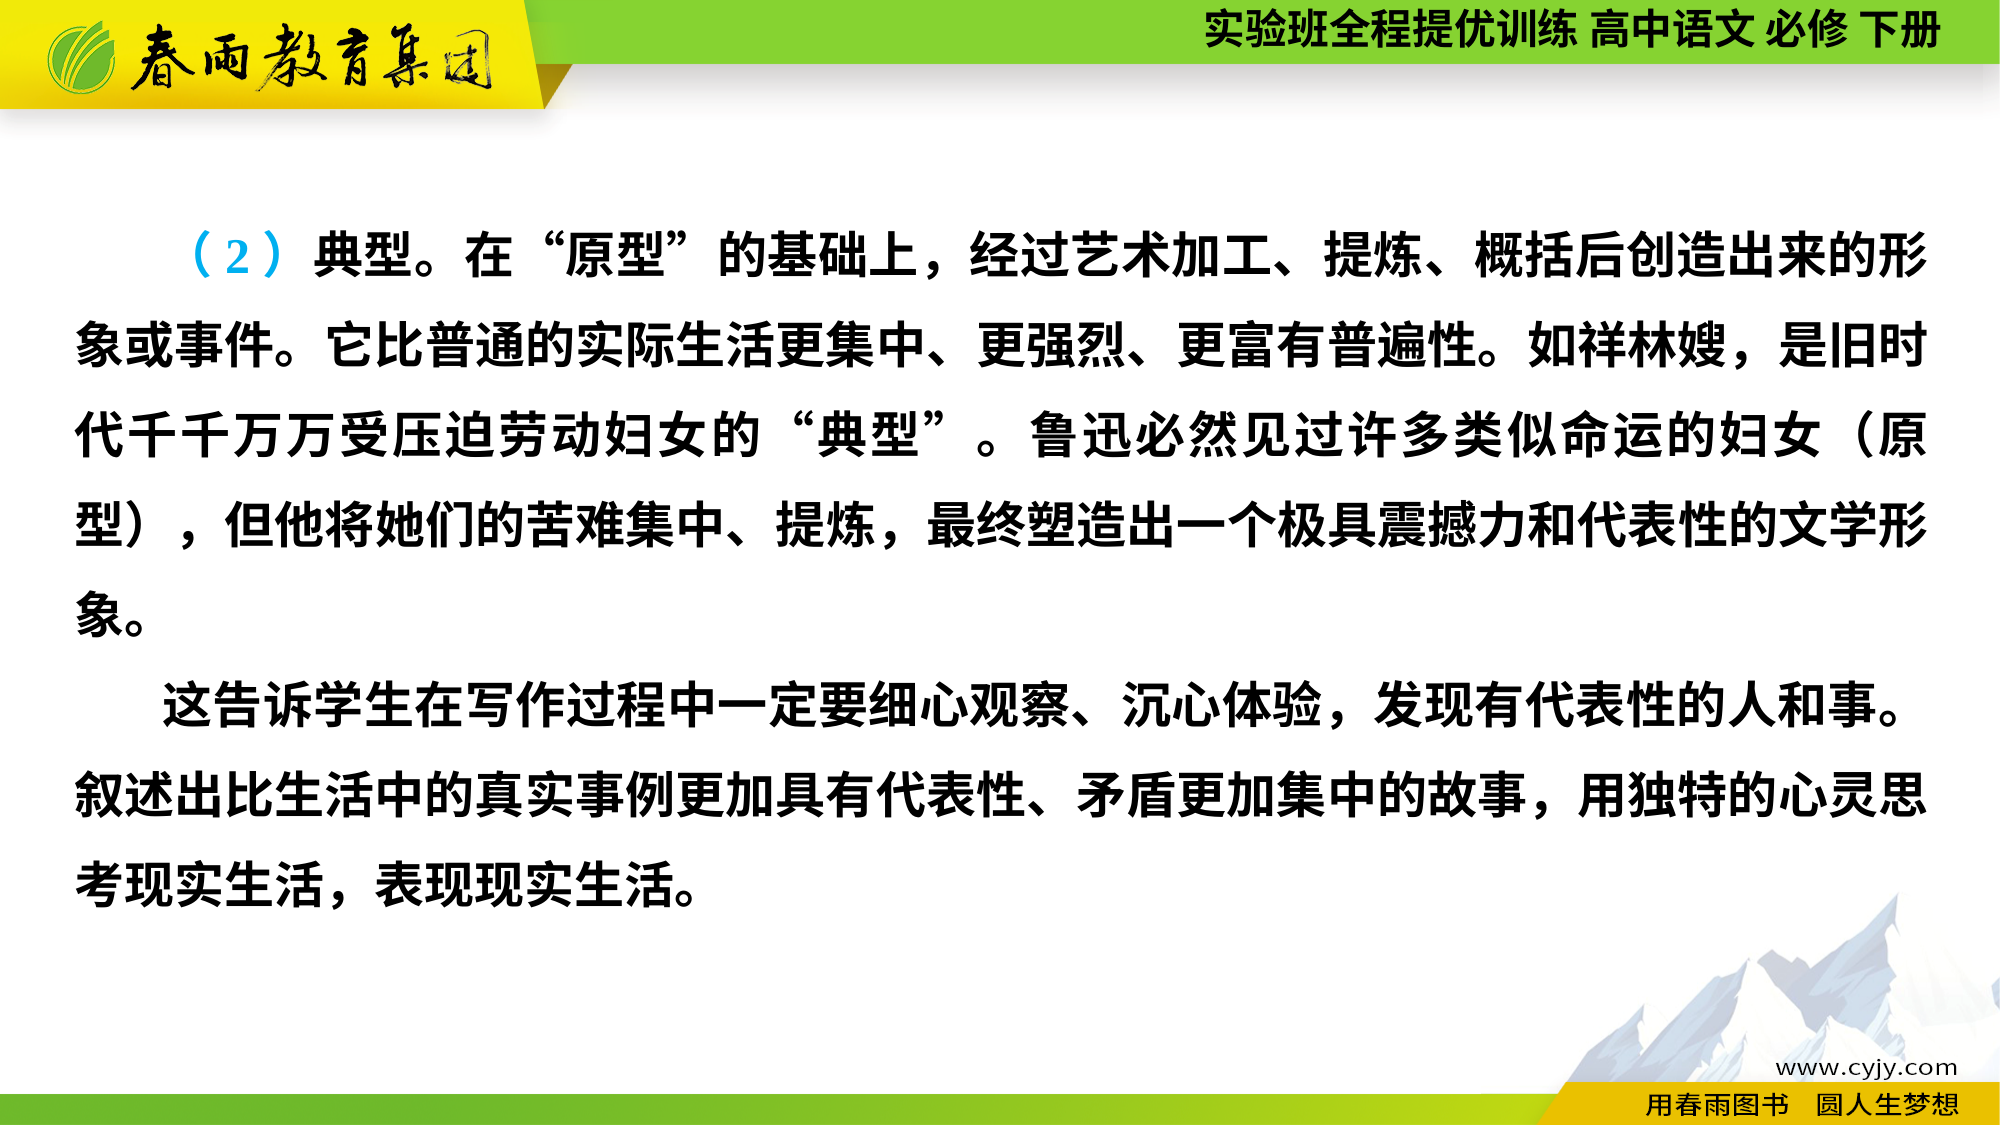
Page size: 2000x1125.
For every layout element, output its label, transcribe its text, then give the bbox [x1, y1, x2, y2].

picture [0, 0, 2000, 1125]
list （2）典型。在“原型”的基础上，经过艺术加工、提炼、概括后创造出来的形象或事件。它比普通的实际生活更集中、更强烈、更富有普遍性。如祥林嫂，是旧时代千千万万受压迫劳动妇女的“典型”。鲁迅必然见过许多类似命运的妇女（原型），但他将她们的苦难集中、提炼，最终塑造出一个极具震撼力和代表性的文学形象。 这告诉学生在写作过程中一定要细心观察、沉心体验，发现有代表性的人和事。叙述出比生活中的真实事例更加具有代表性、矛盾更加集中的故事，用独特的心灵思考现实生活，表现现实生活。 [59, 186, 1944, 917]
